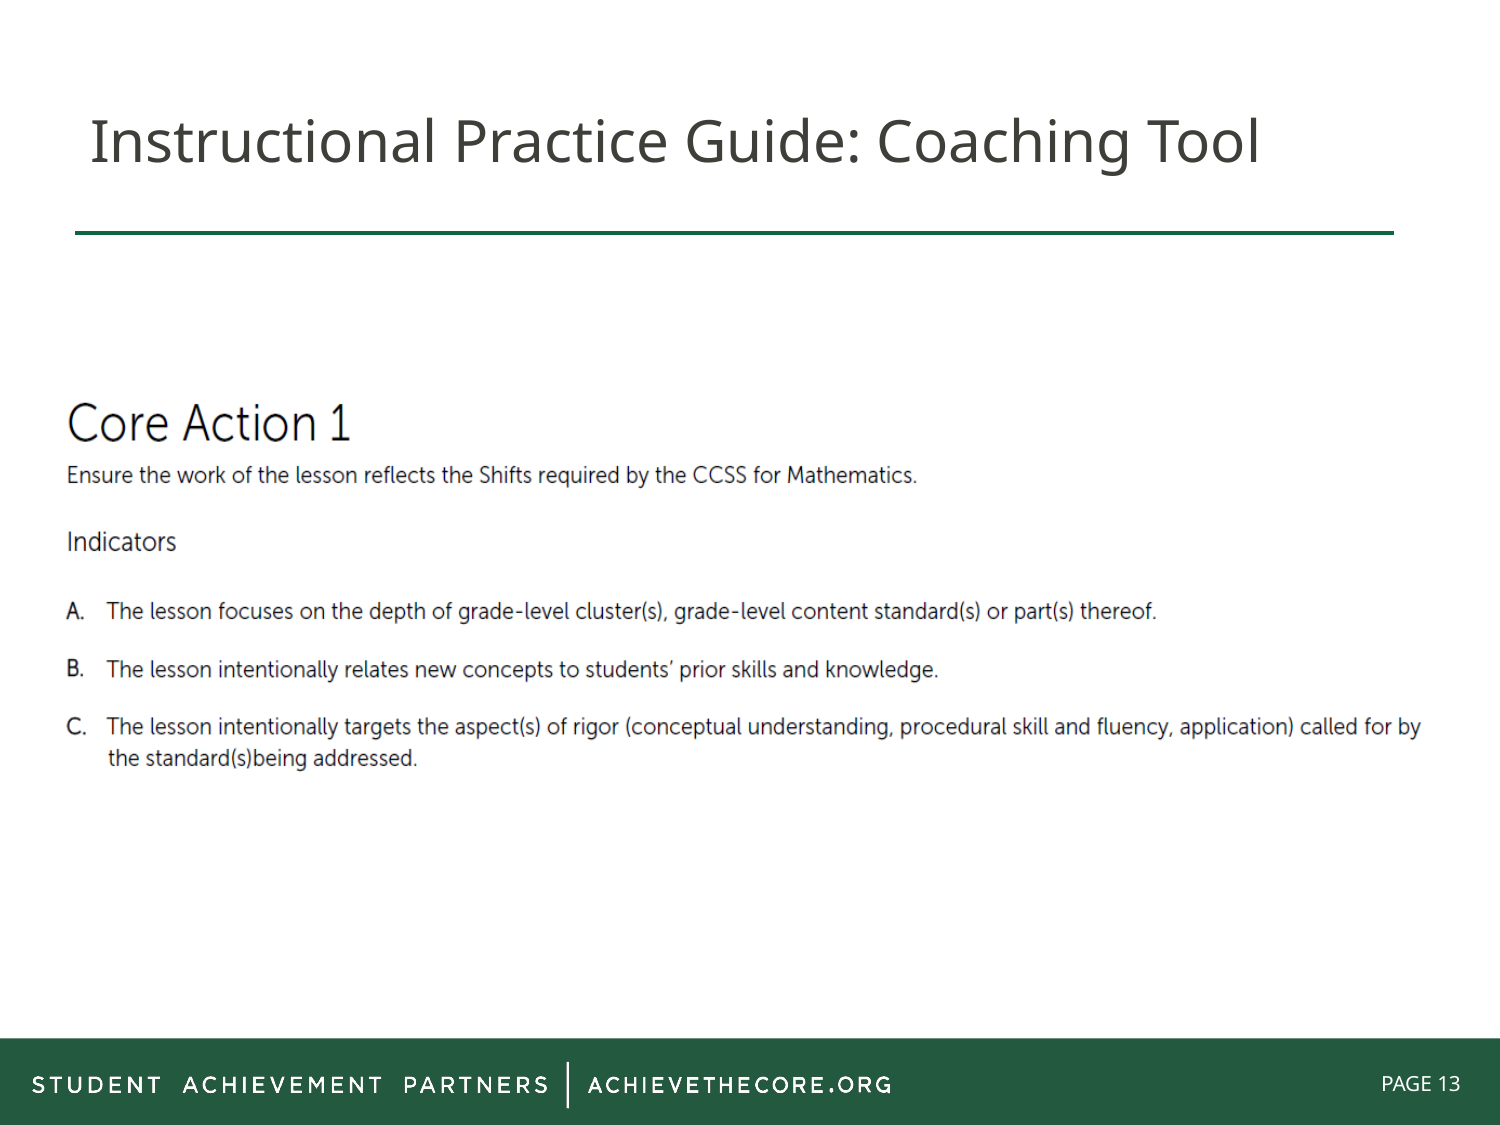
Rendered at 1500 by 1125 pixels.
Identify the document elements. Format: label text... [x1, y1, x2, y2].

picture [58, 392, 1426, 778]
picture [12, 1055, 911, 1112]
title Instructional Practice Guide: Coaching Tool [75, 45, 1425, 233]
